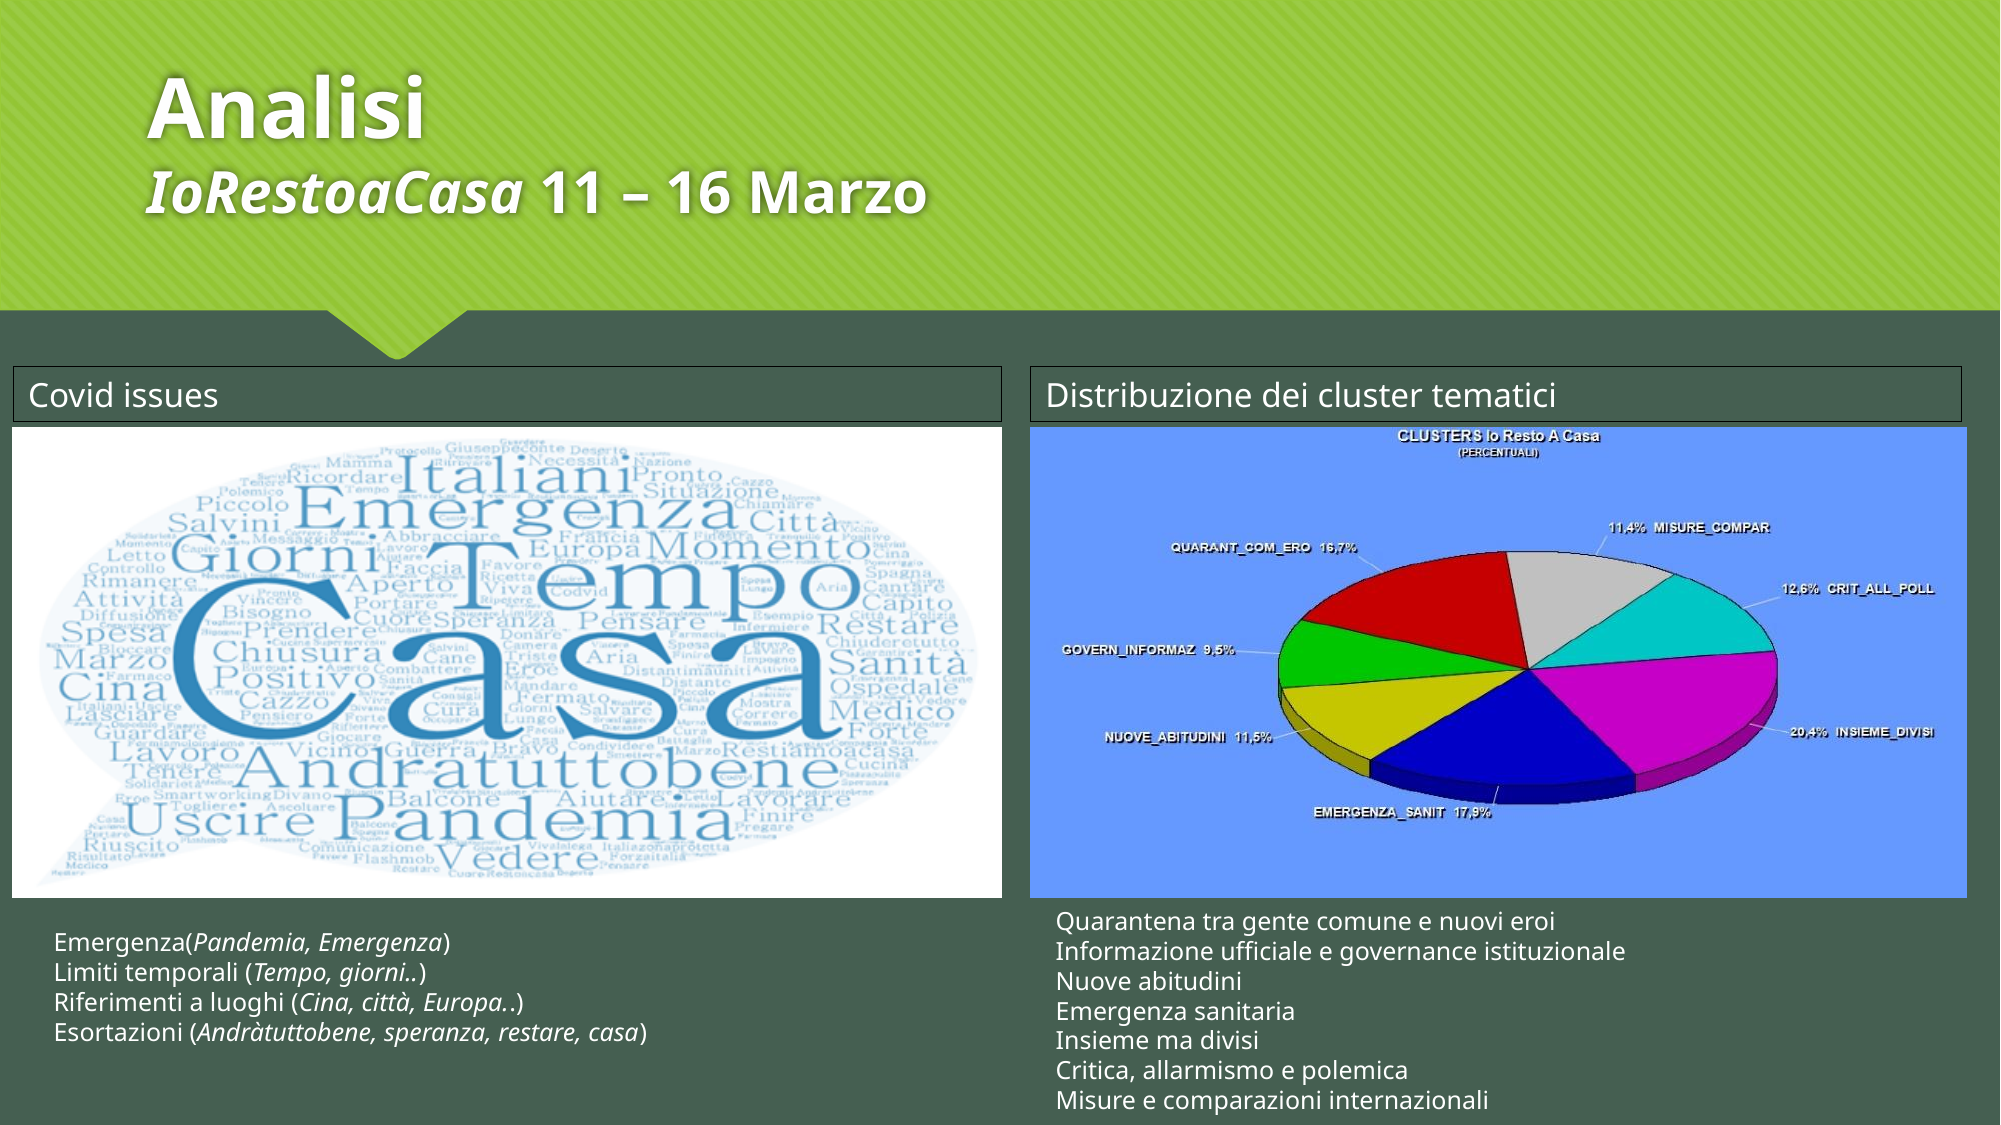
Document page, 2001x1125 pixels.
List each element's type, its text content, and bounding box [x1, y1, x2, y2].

picture [12, 427, 1002, 899]
text_box Quarantena tra gente comune e nuovi eroi Informazione ufficiale e governance istituzionale Nuove abitudini Emergenza sanitaria Insieme ma divisi Critica, allarmismo e polemica Misure e comparazioni internazionali [1040, 899, 1642, 1125]
picture [1030, 427, 1967, 899]
text_box Distribuzione dei cluster tematici [1030, 366, 1962, 422]
text_box Emergenza(Pandemia, Emergenza) Limiti temporali (Tempo, giorni..) Riferimenti a luoghi (Cina, città, Europa..) Esortazioni (Andràtuttobene, speranza, restare, casa) [38, 919, 663, 1114]
text_box Covid issues [13, 366, 1002, 422]
title Analisi IoRestoaCasa 11 – 16 Marzo [132, 73, 1868, 233]
